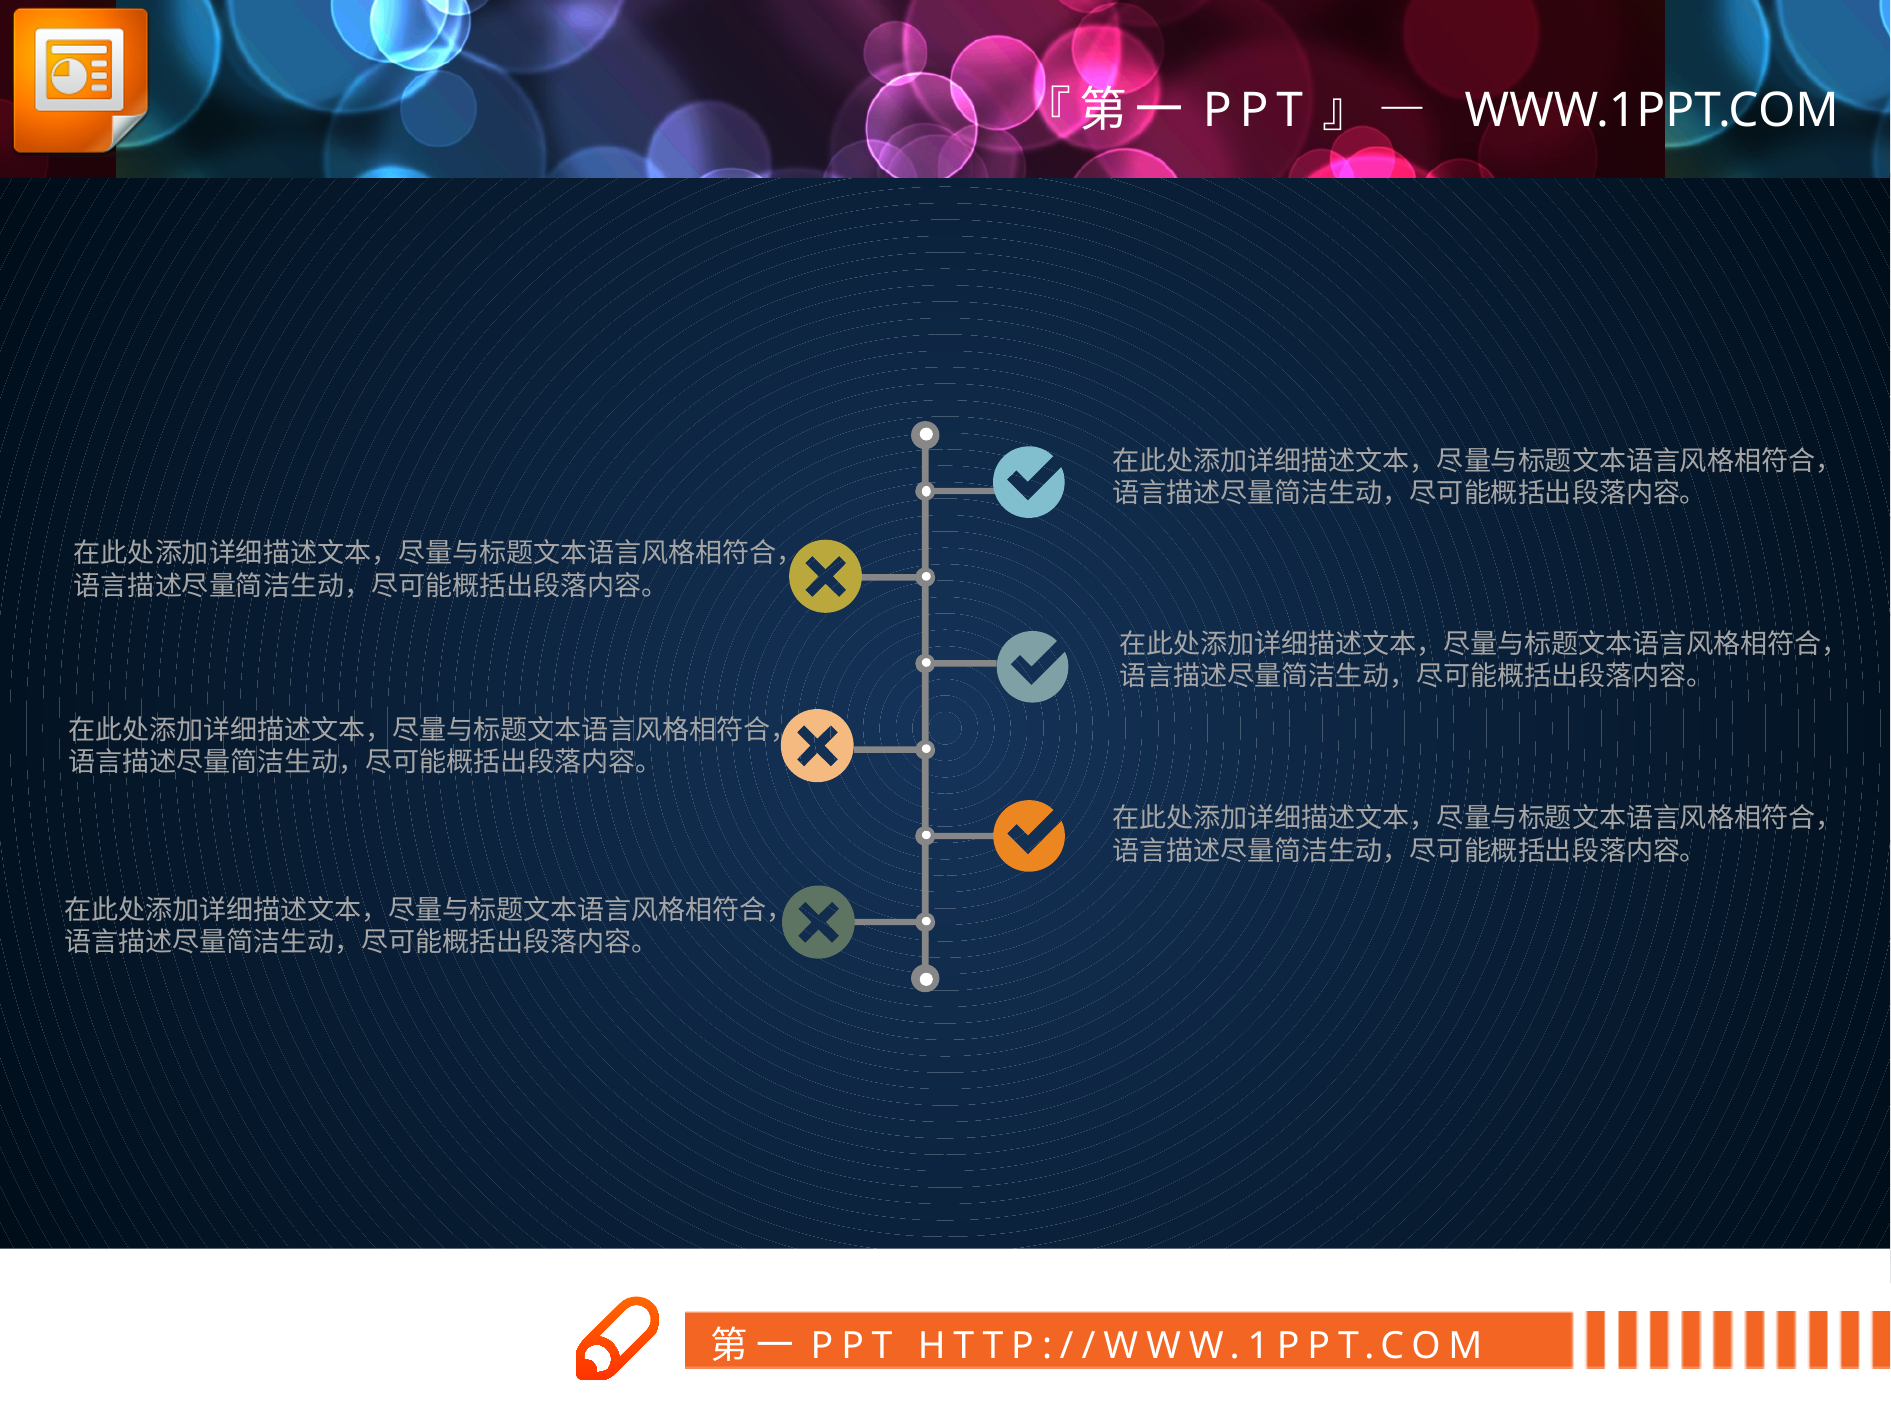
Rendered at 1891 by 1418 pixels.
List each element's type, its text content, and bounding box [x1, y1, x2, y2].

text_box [777, 705, 936, 786]
text_box 在此处添加详细描述文本，尽量与标题文本语言风格相符合，语言描述尽量简洁生动，尽可能概括出段落内容。 [49, 702, 805, 787]
text_box 在此处添加详细描述文本，尽量与标题文本语言风格相符合，语言描述尽量简洁生动，尽可能概括出段落内容。 [1100, 616, 1856, 701]
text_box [778, 881, 936, 963]
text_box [915, 630, 1069, 703]
picture [685, 1311, 1891, 1369]
picture [0, 0, 1891, 178]
text_box 在此处添加详细描述文本，尽量与标题文本语言风格相符合，语言描述尽量简洁生动，尽可能概括出段落内容。 [54, 526, 811, 610]
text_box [915, 800, 1065, 872]
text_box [911, 420, 940, 993]
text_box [785, 536, 936, 617]
text_box 在此处添加详细描述文本，尽量与标题文本语言风格相符合，语言描述尽量简洁生动，尽可能概括出段落内容。 [1093, 791, 1850, 876]
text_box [915, 446, 1065, 518]
text_box 在此处添加详细描述文本，尽量与标题文本语言风格相符合，语言描述尽量简洁生动，尽可能概括出段落内容。 [45, 882, 801, 967]
text_box 在此处添加详细描述文本，尽量与标题文本语言风格相符合，语言描述尽量简洁生动，尽可能概括出段落内容。 [1093, 433, 1850, 518]
